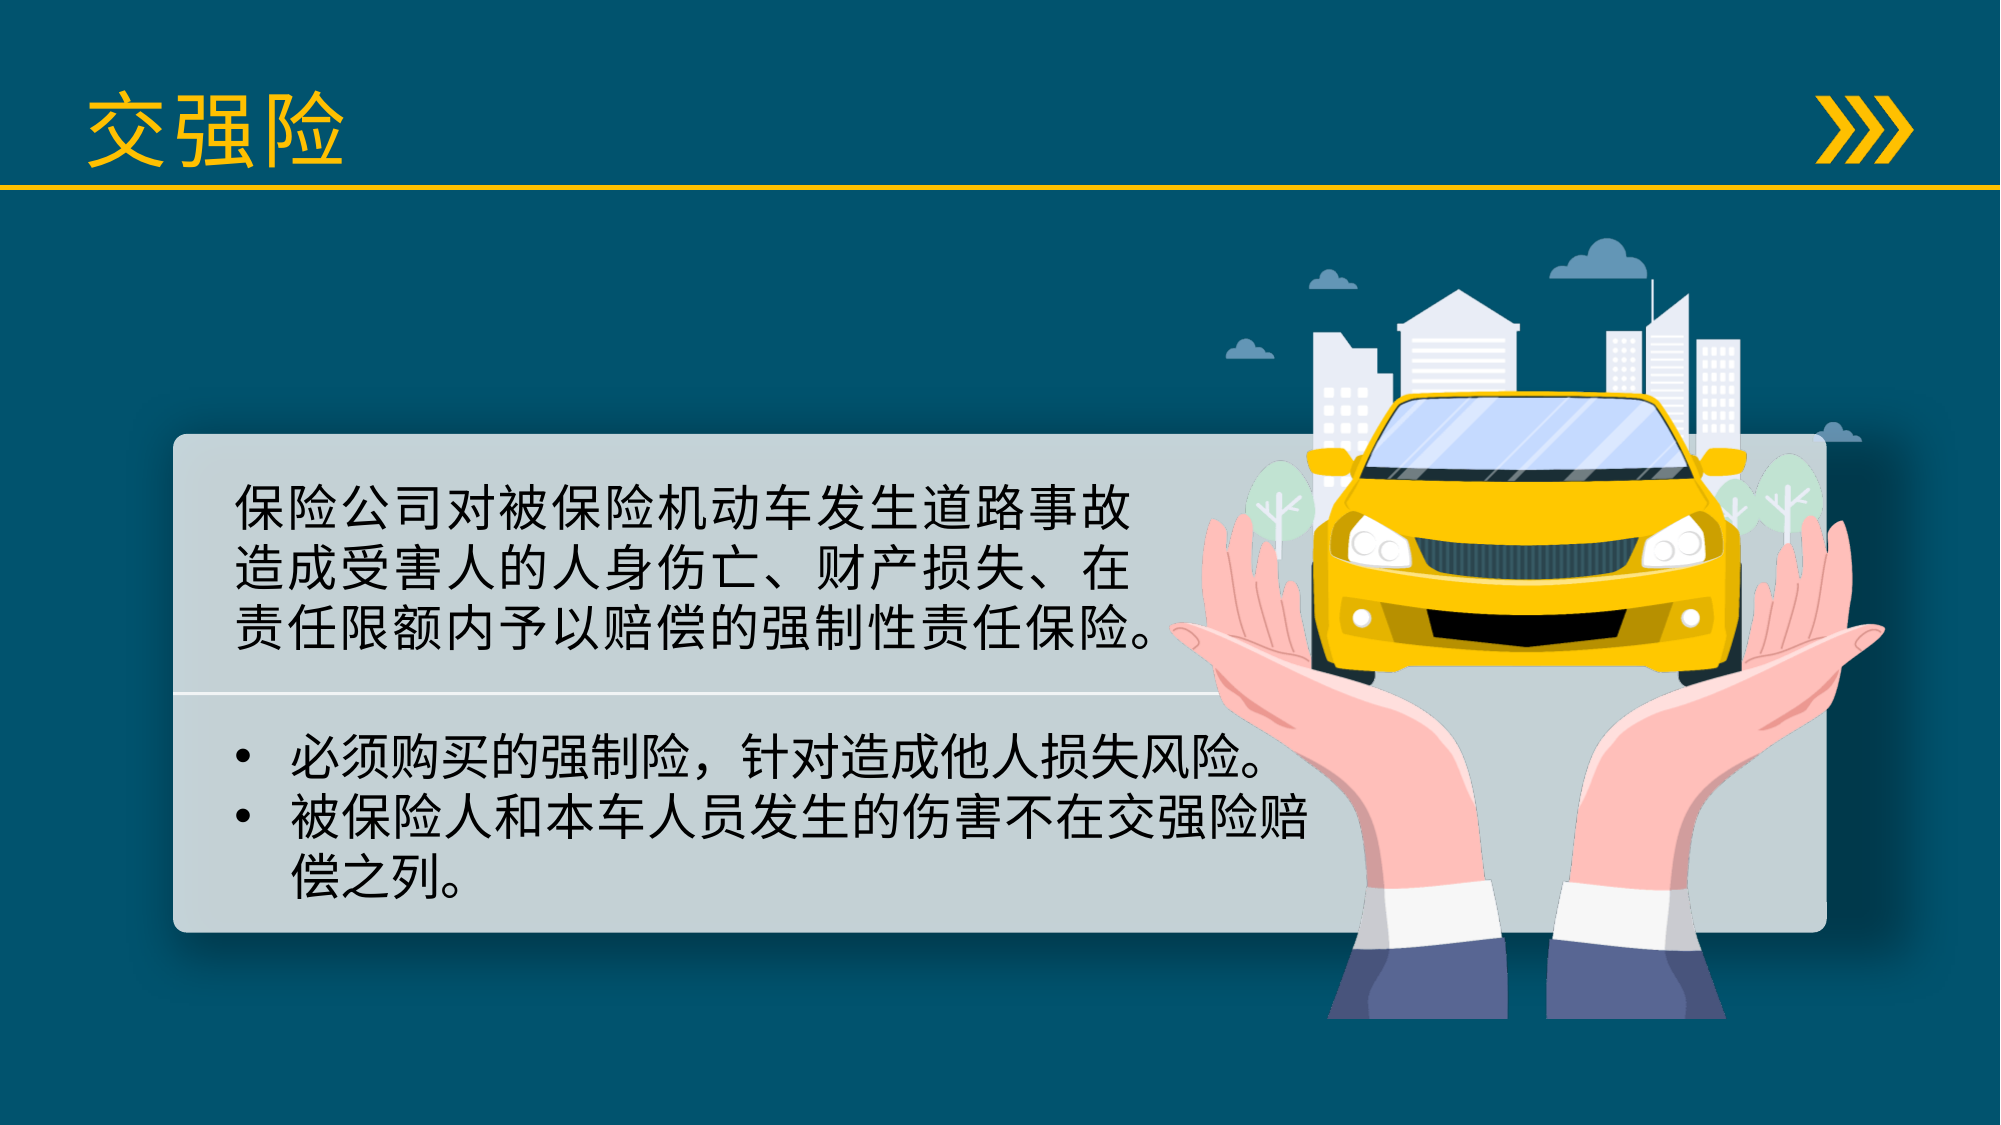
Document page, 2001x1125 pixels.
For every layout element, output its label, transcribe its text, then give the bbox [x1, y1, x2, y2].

text_box 必须购买的强制险，针对造成他人损失风险。 被保险人和本车人员发生的伤害不在交强险赔偿之列。 [219, 718, 1058, 913]
picture [1226, 339, 1274, 358]
text_box 保险公司对被保险机动车发生道路事故造成受害人的人身伤亡、财产损失、在责任限额内予以赔偿的强制性责任保险。 [219, 469, 1058, 664]
picture [1875, 96, 1913, 163]
text_box 交强险 [69, 70, 362, 185]
picture [1550, 239, 1647, 278]
picture [1817, 96, 1855, 163]
picture [1058, 280, 1884, 1018]
text_box [172, 432, 1058, 934]
picture [1309, 270, 1357, 289]
picture [1846, 96, 1884, 163]
